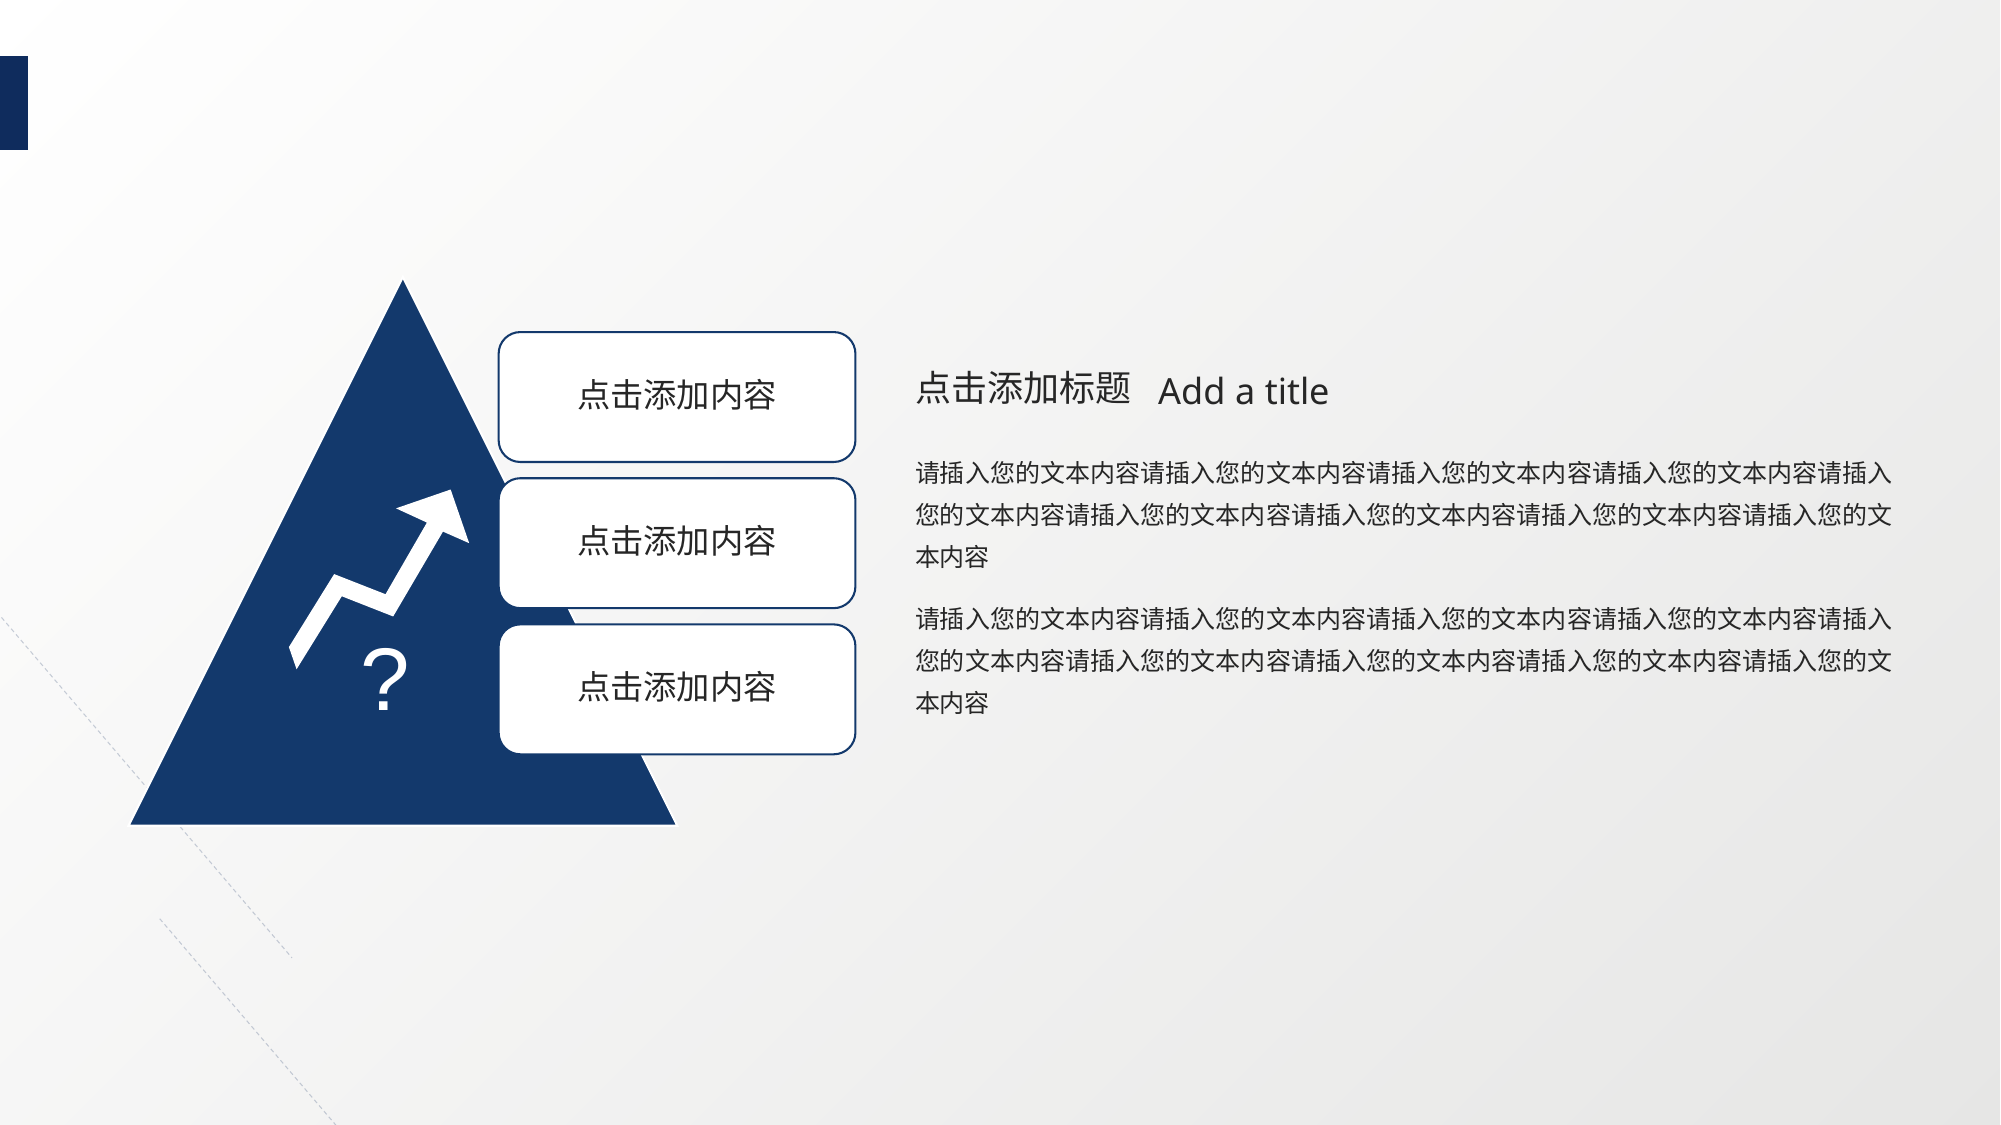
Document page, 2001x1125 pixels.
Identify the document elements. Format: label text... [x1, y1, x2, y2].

text_box 点击添加内容 [678, 623, 857, 756]
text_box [128, 276, 678, 826]
text_box 点击添加内容 [678, 477, 857, 610]
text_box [900, 335, 1380, 417]
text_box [900, 438, 1909, 727]
text_box 点击添加内容 [678, 331, 857, 464]
